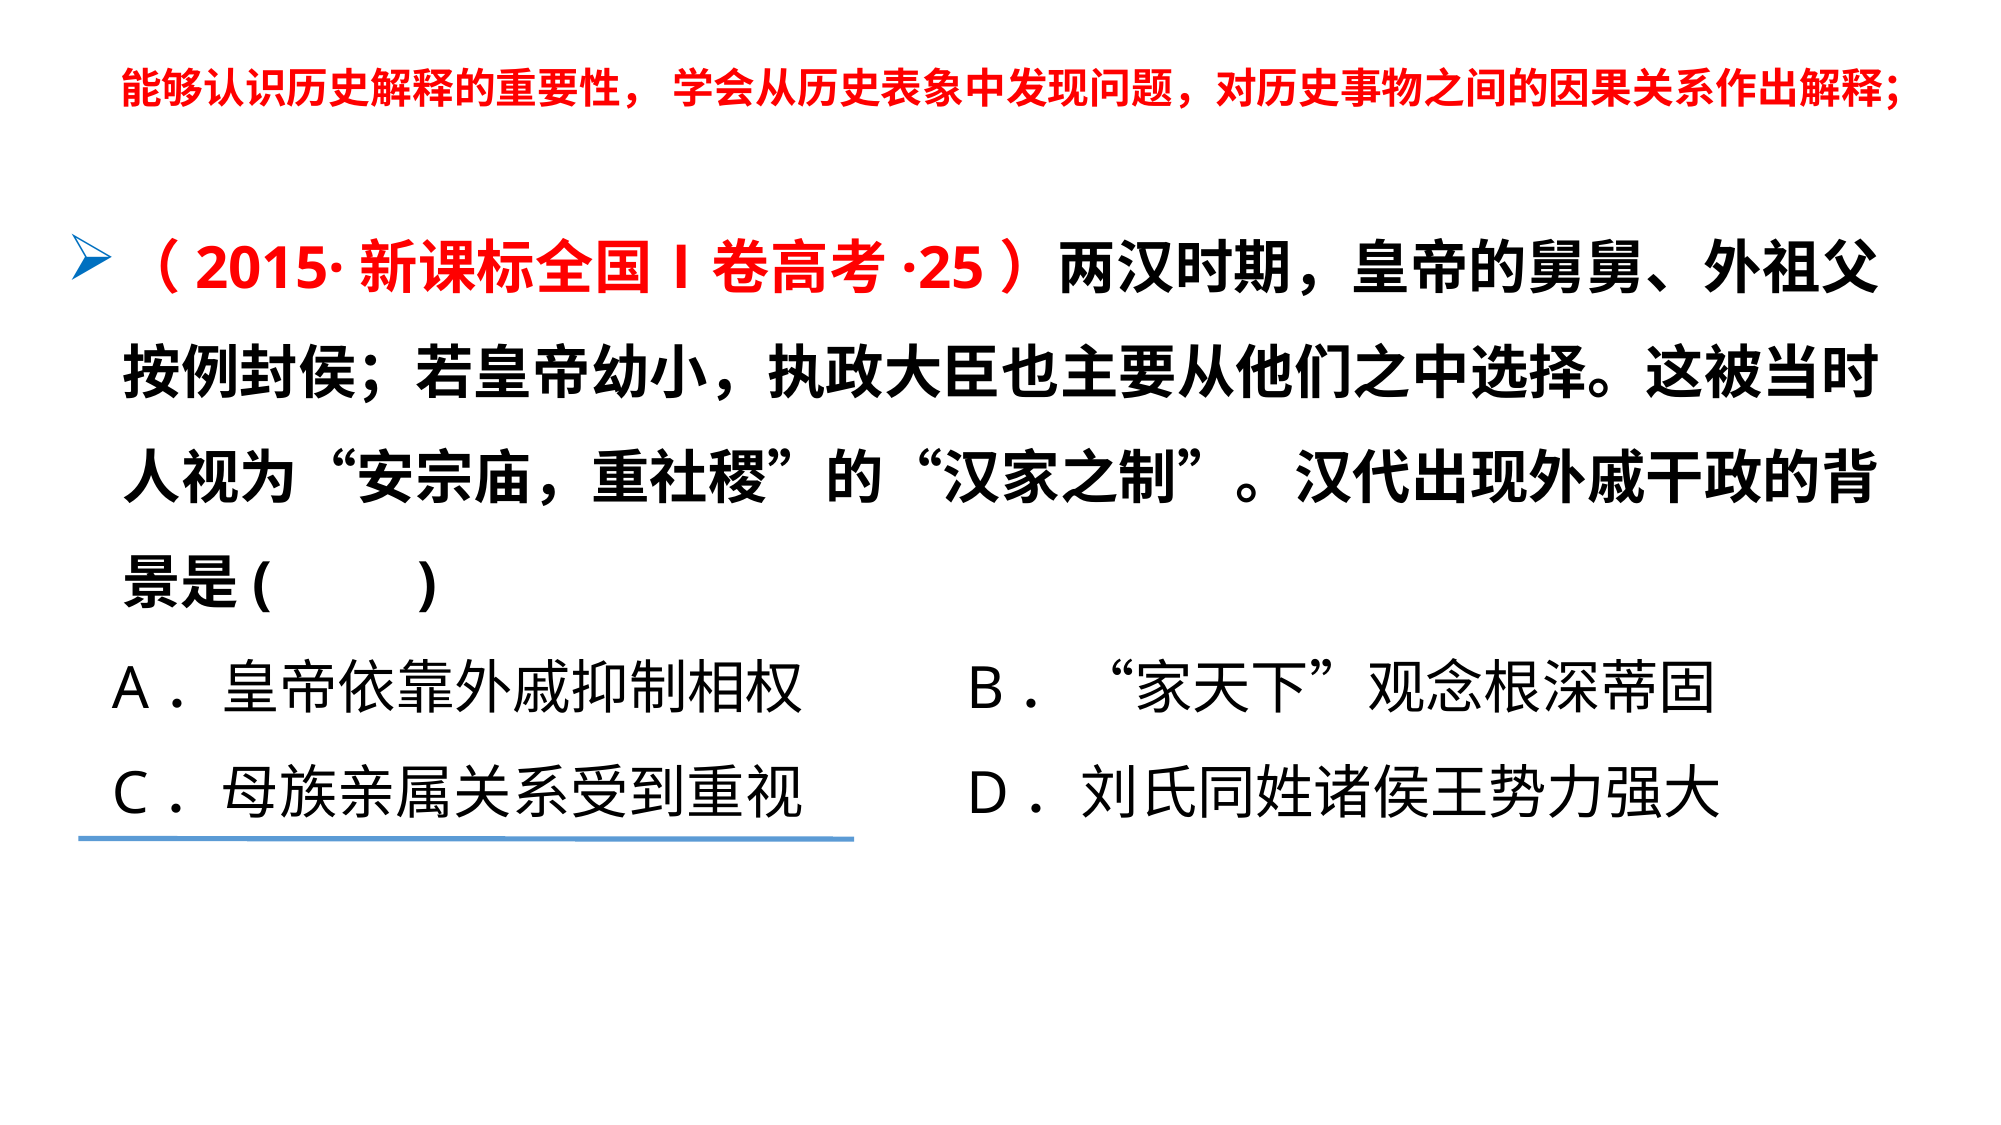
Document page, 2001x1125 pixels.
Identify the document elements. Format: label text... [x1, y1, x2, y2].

text_box （2015·新课标全国Ⅰ卷高考·25）两汉时期，皇帝的舅舅、外祖父按例封侯；若皇帝幼小，执政大臣也主要从他们之中选择。这被当时人视为“安宗庙，重社稷”的“汉家之制”。汉代出现外戚干政的背景是( ) A．皇帝依靠外戚抑制相权 B．“家天下”观念根深蒂固 C．母族亲属关系受到重视 D．刘氏同姓诸侯王势力强大 [51, 187, 1895, 833]
text_box 能够认识历史解释的重要性， 学会从历史表象中发现问题，对历史事物之间的因果关系作出解释； [105, 54, 1940, 119]
